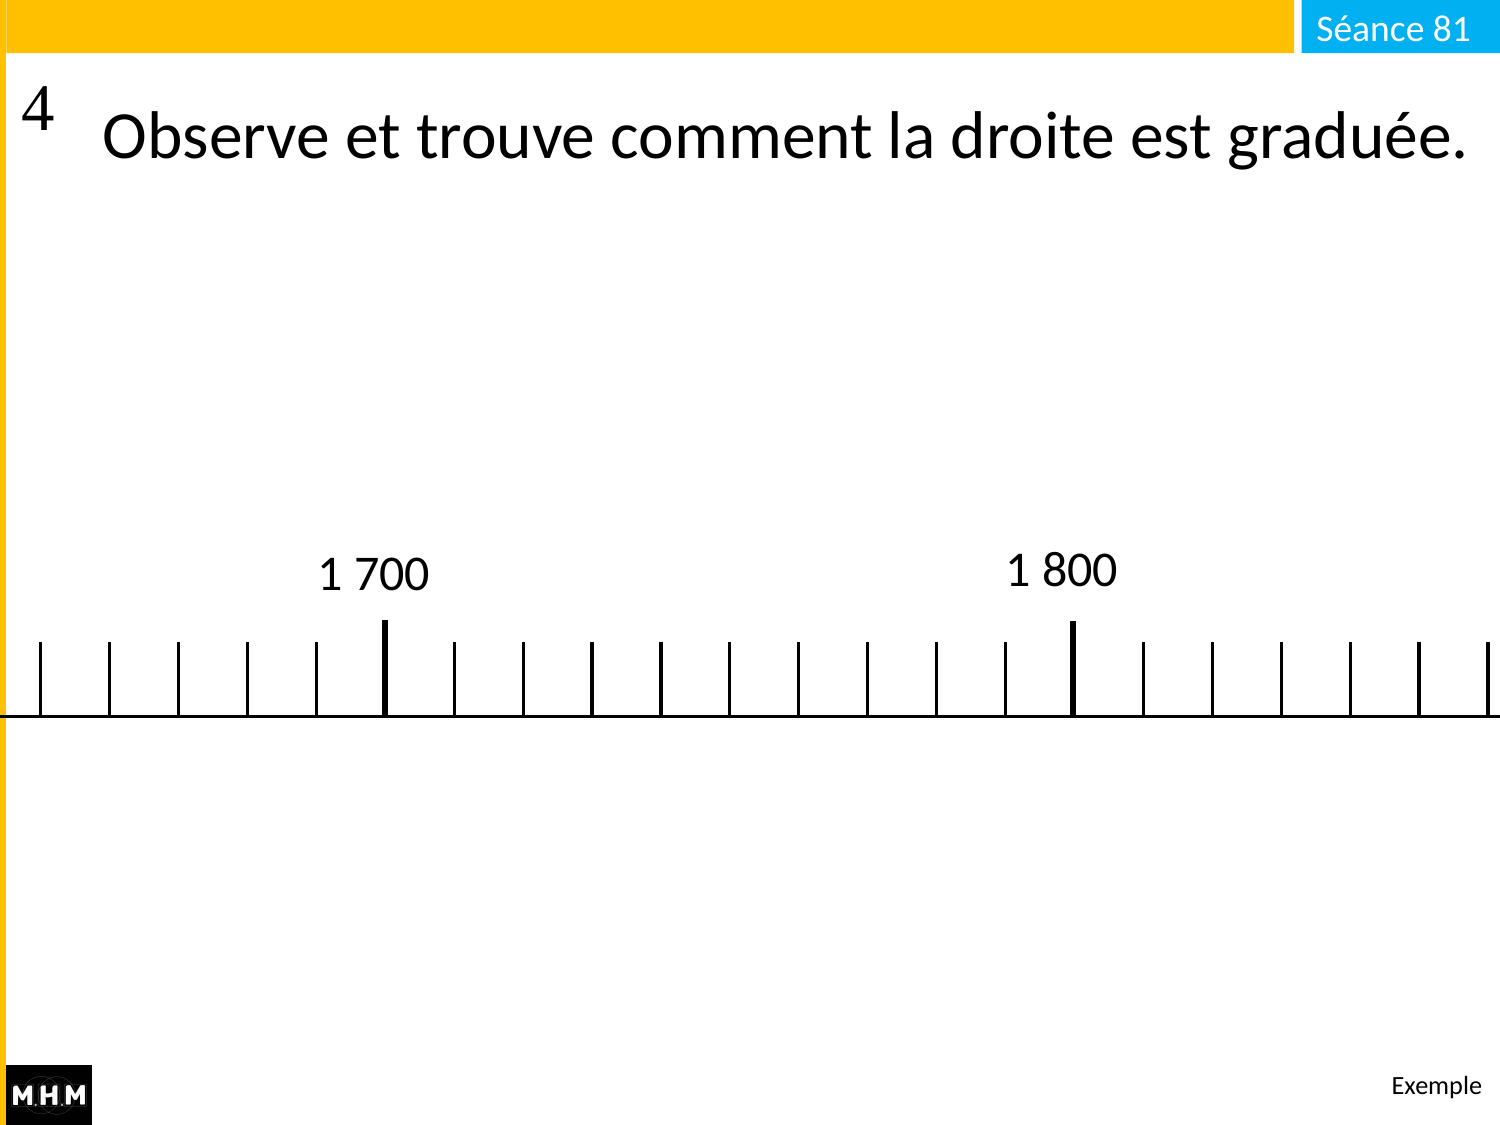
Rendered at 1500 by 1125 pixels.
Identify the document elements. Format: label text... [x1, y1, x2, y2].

picture [6, 1065, 92, 1125]
text_box 1 800 [991, 529, 1144, 604]
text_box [0, 619, 1500, 718]
list Exemple [1373, 1064, 1500, 1125]
title Observe et trouve comment la droite est graduée. [87, 55, 1488, 218]
text_box 1 700 [303, 533, 468, 609]
